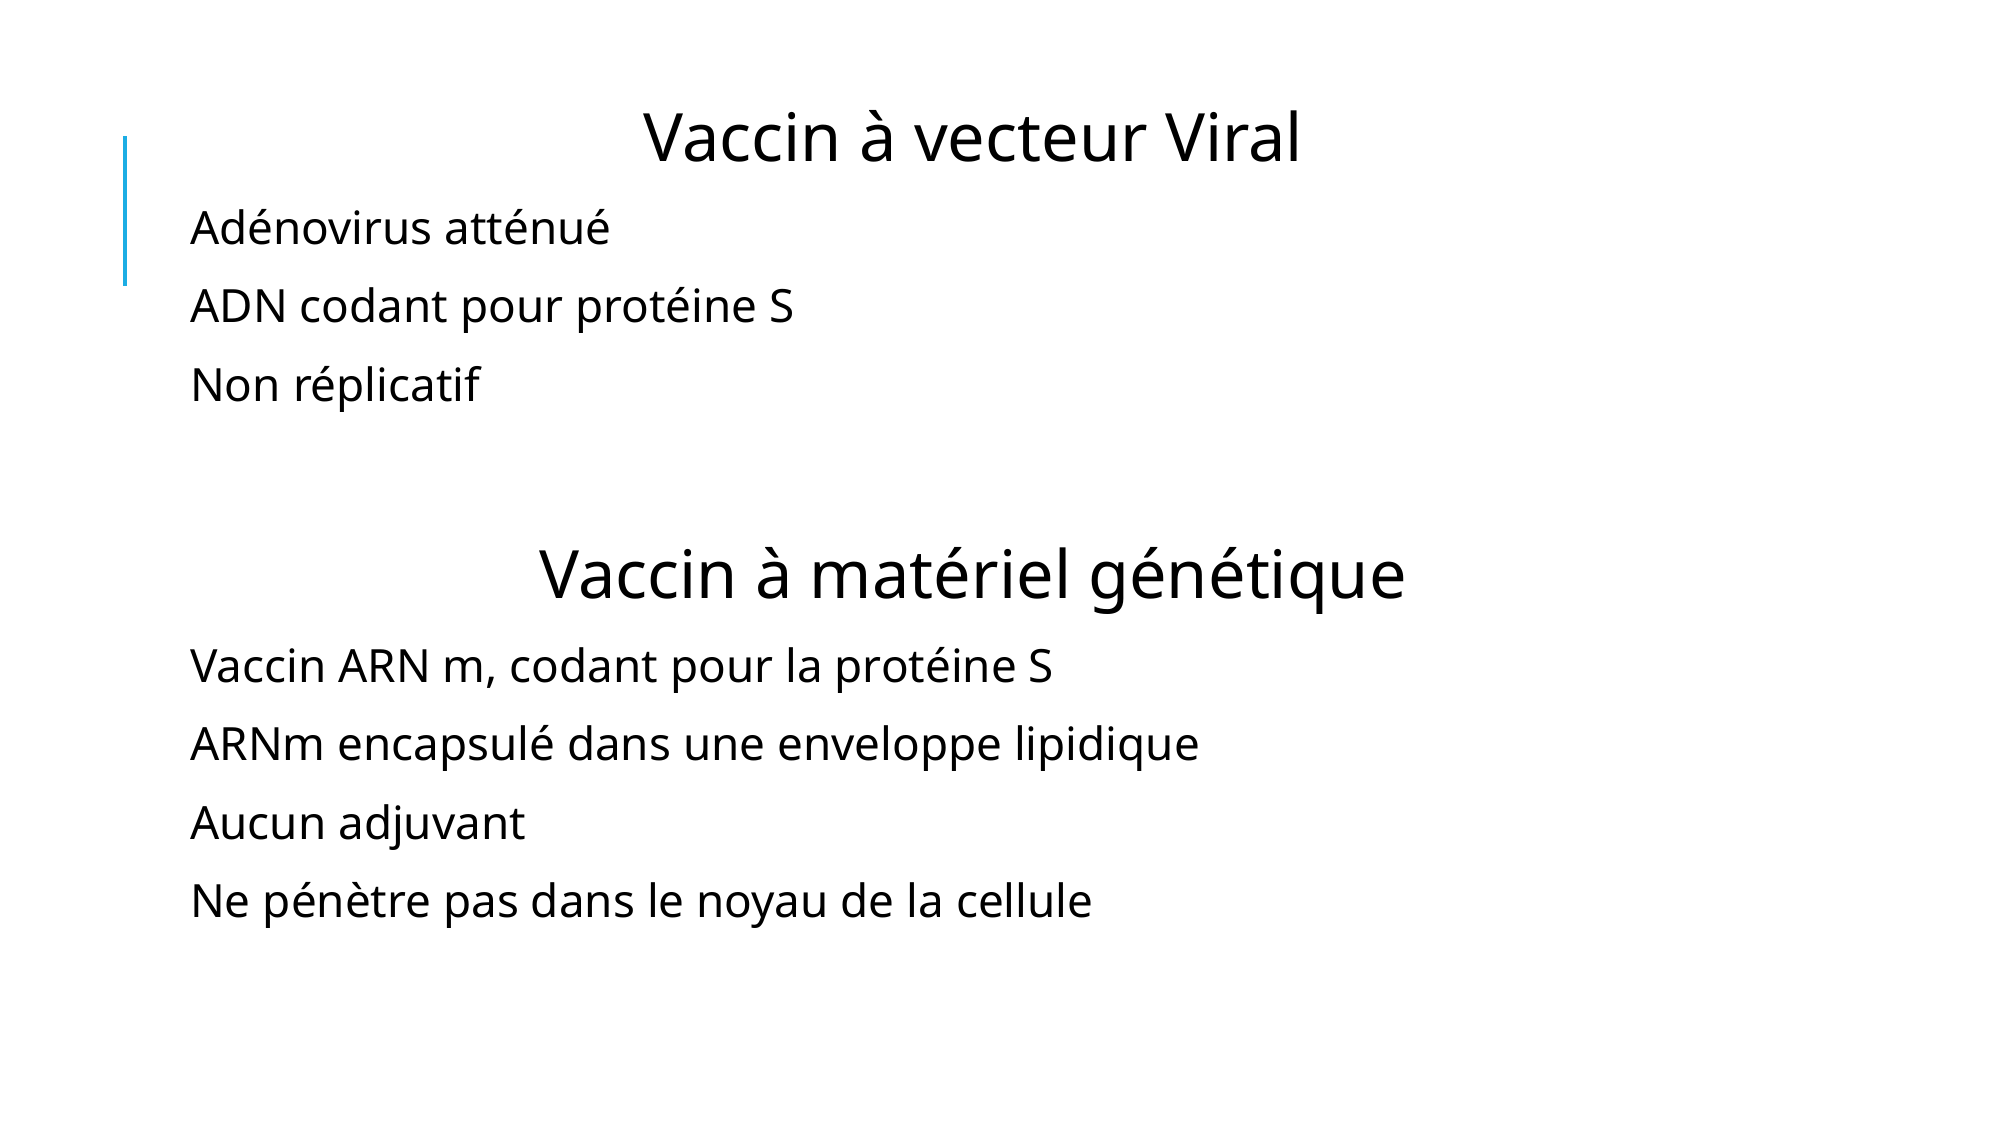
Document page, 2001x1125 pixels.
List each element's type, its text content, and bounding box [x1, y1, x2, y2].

list Vaccin à vecteur Viral Adénovirus atténué ADN codant pour protéine S Non réplicatif Vaccin à matériel génétique Vaccin ARN m, codant pour la protéine S ARNm encapsulé dans une enveloppe lipidique Aucun adjuvant Ne pénètre pas dans le noyau de la cellule [168, 96, 1763, 1035]
